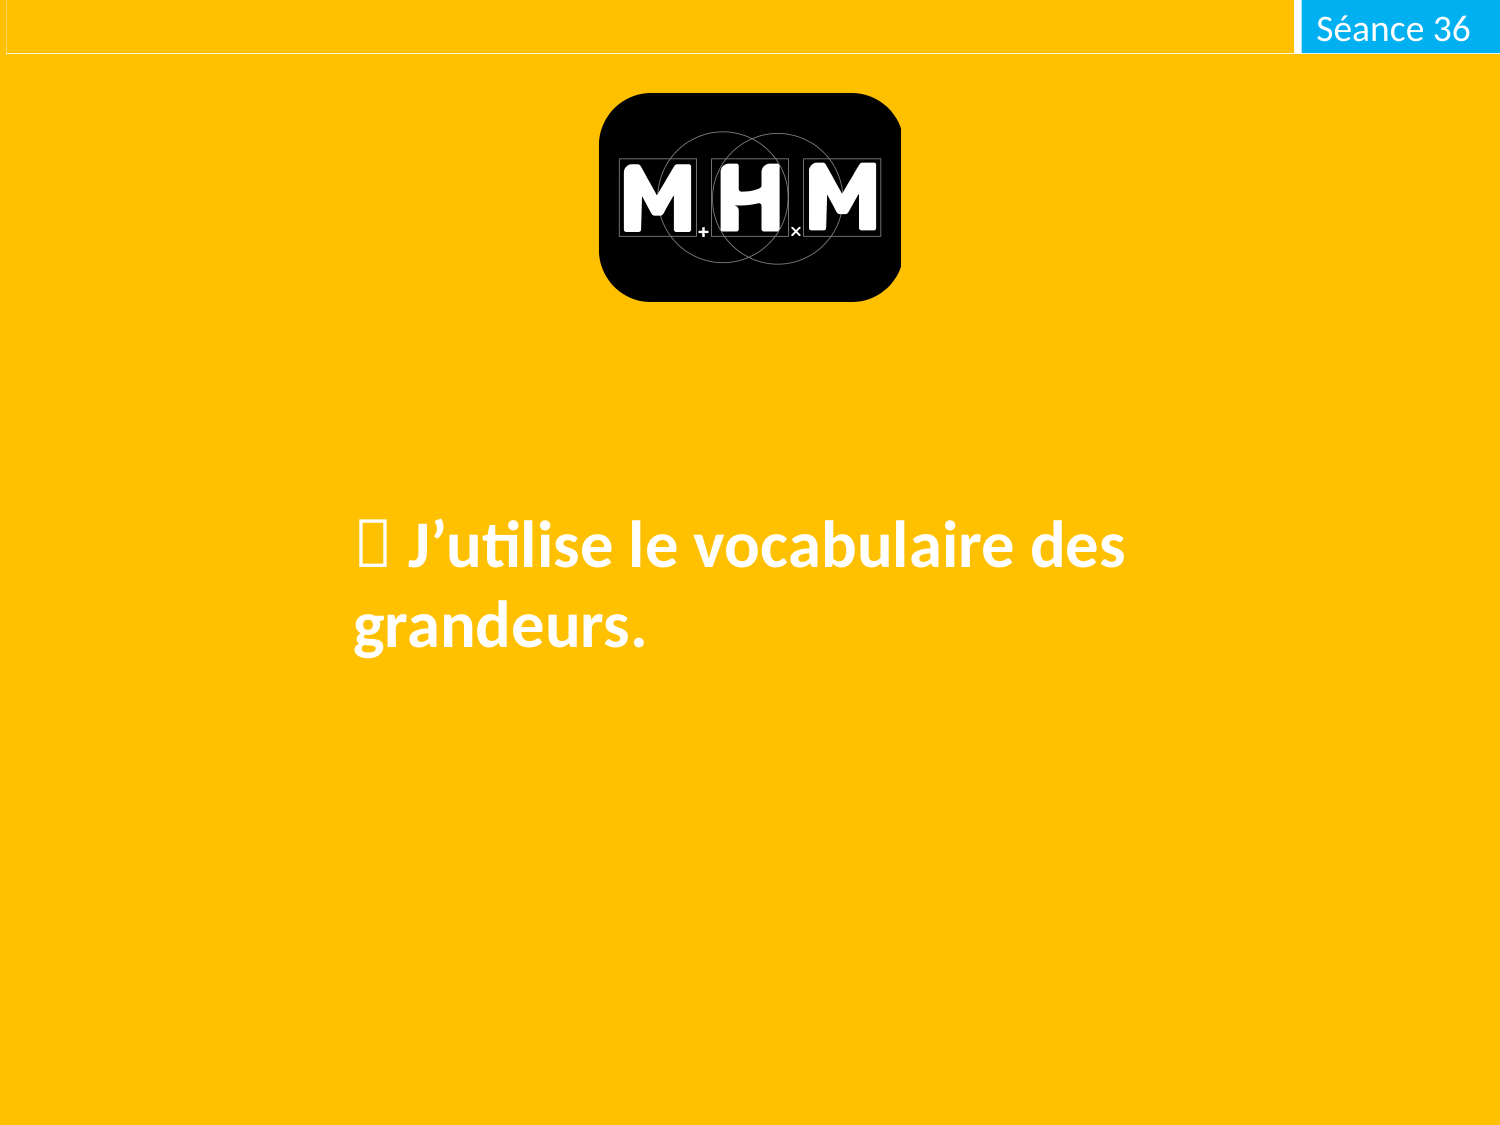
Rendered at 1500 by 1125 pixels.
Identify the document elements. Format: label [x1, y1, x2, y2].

text_box [0, 54, 1500, 1125]
